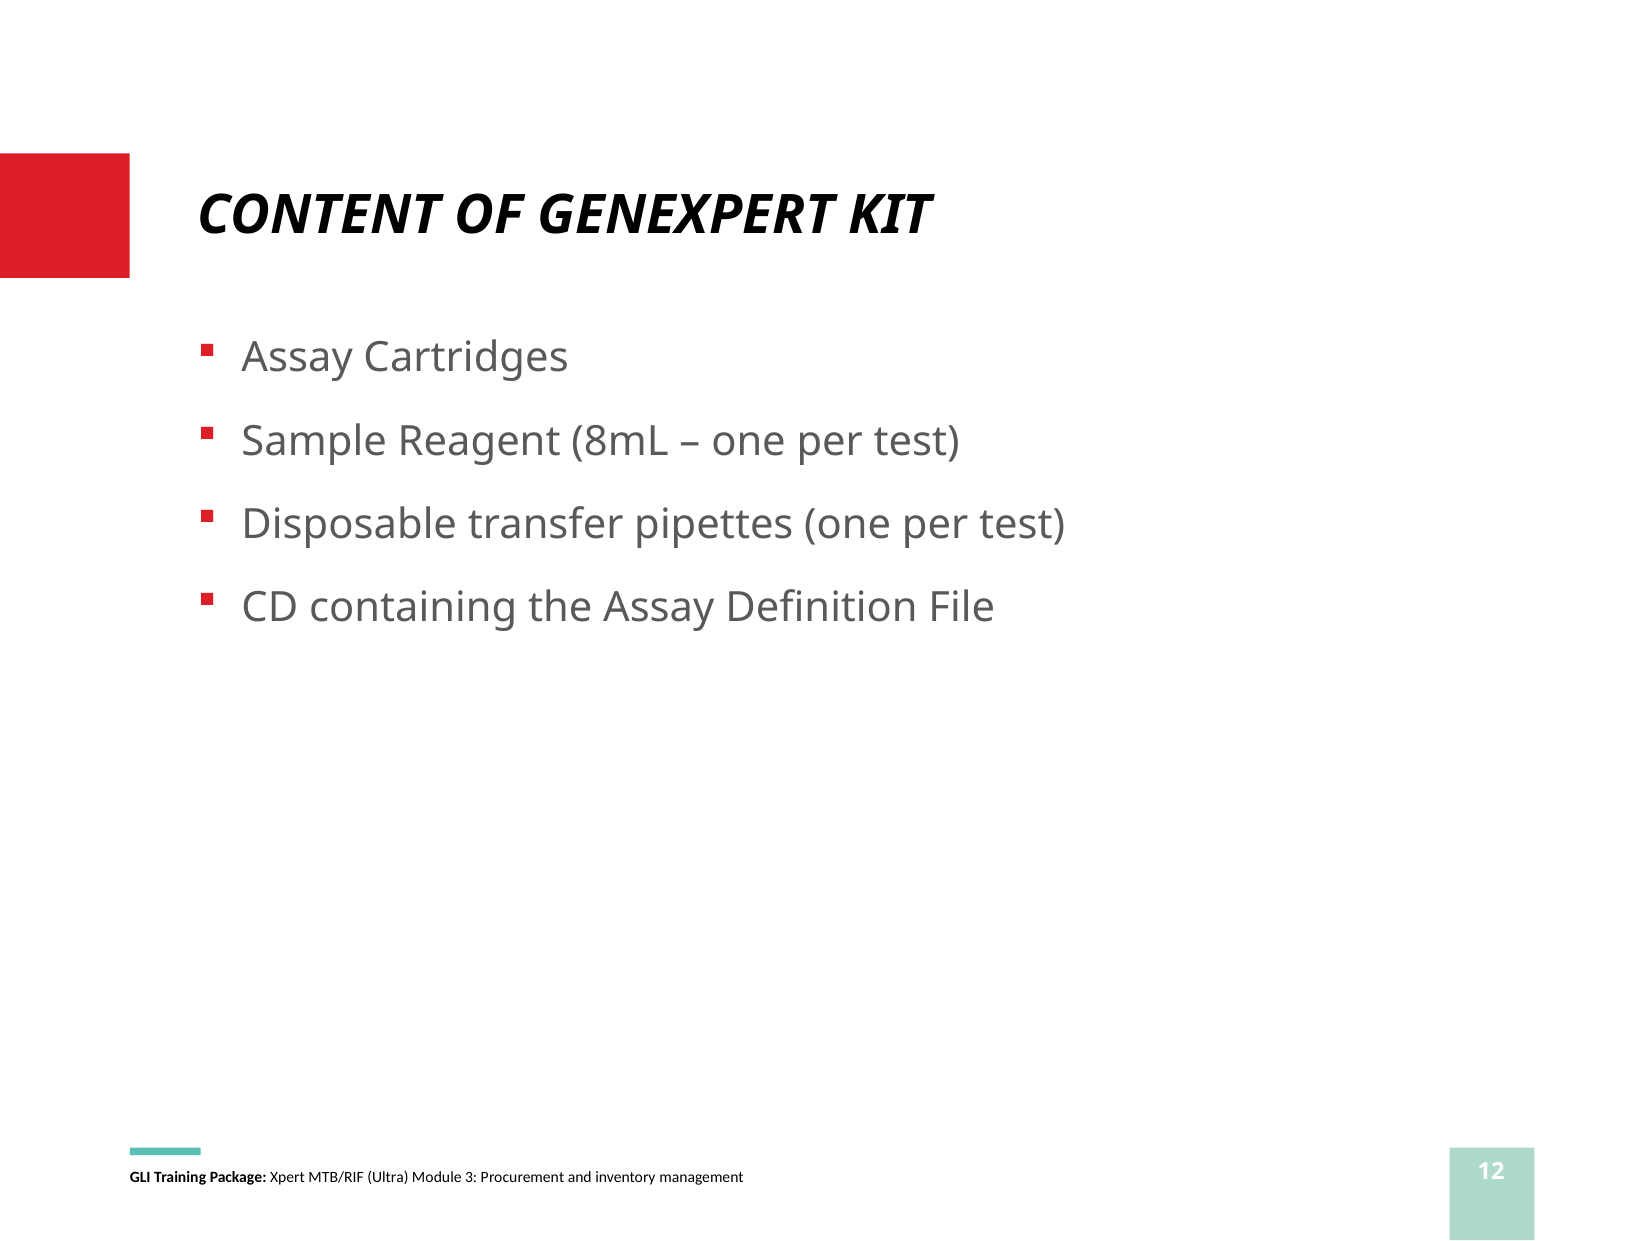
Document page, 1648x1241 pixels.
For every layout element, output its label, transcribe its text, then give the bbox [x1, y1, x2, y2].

title CONTENT OF GENEXPERT KIT [197, 153, 1450, 278]
list Assay Cartridges Sample Reagent (8mL – one per test) Disposable transfer pipettes (one per test) CD containing the Assay Definition File [197, 330, 1450, 1087]
